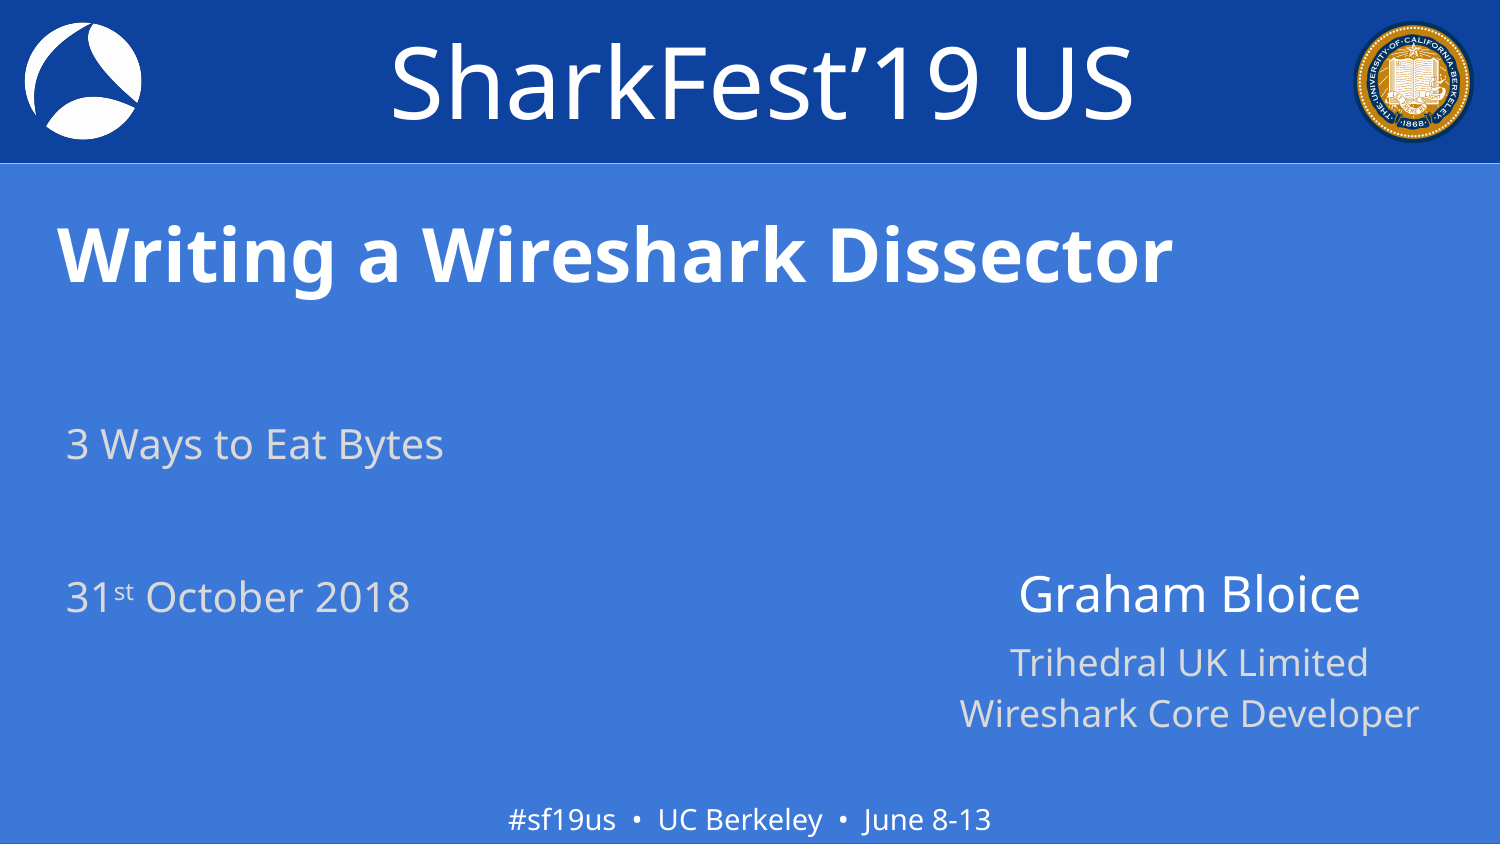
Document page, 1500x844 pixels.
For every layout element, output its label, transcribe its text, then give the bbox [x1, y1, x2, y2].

title Writing a Wireshark Dissector [42, 202, 1211, 410]
picture [1353, 21, 1474, 143]
picture [24, 22, 142, 140]
subtitle 3 Ways to Eat Bytes [42, 408, 473, 567]
